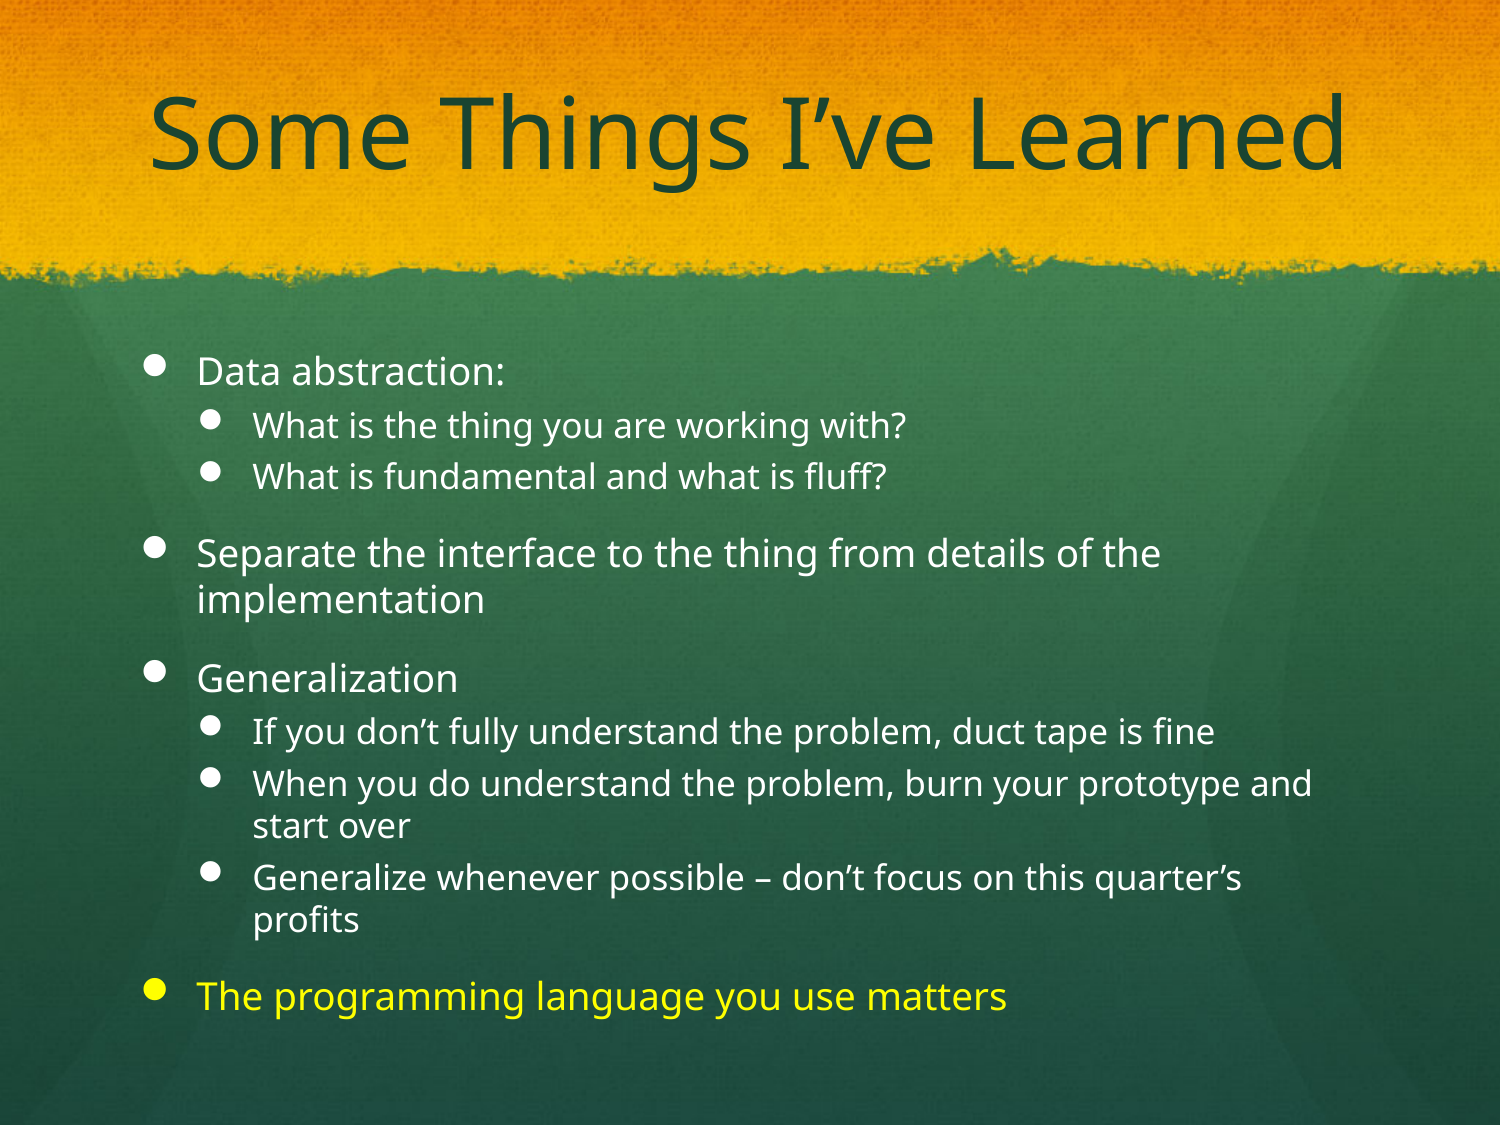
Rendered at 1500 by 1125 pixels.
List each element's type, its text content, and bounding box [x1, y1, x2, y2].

title Some Things I’ve Learned [125, 13, 1375, 246]
list Data abstraction: What is the thing you are working with? What is fundamental and what is fluff? Separate the interface to the thing from details of the implementation Generalization If you don’t fully understand the problem, duct tape is fine When you do understand the problem, burn your prototype and start over Generalize whenever possible – don’t focus on this quarter’s profits The programming language you use matters [125, 339, 1375, 1026]
picture [0, 0, 1500, 1125]
